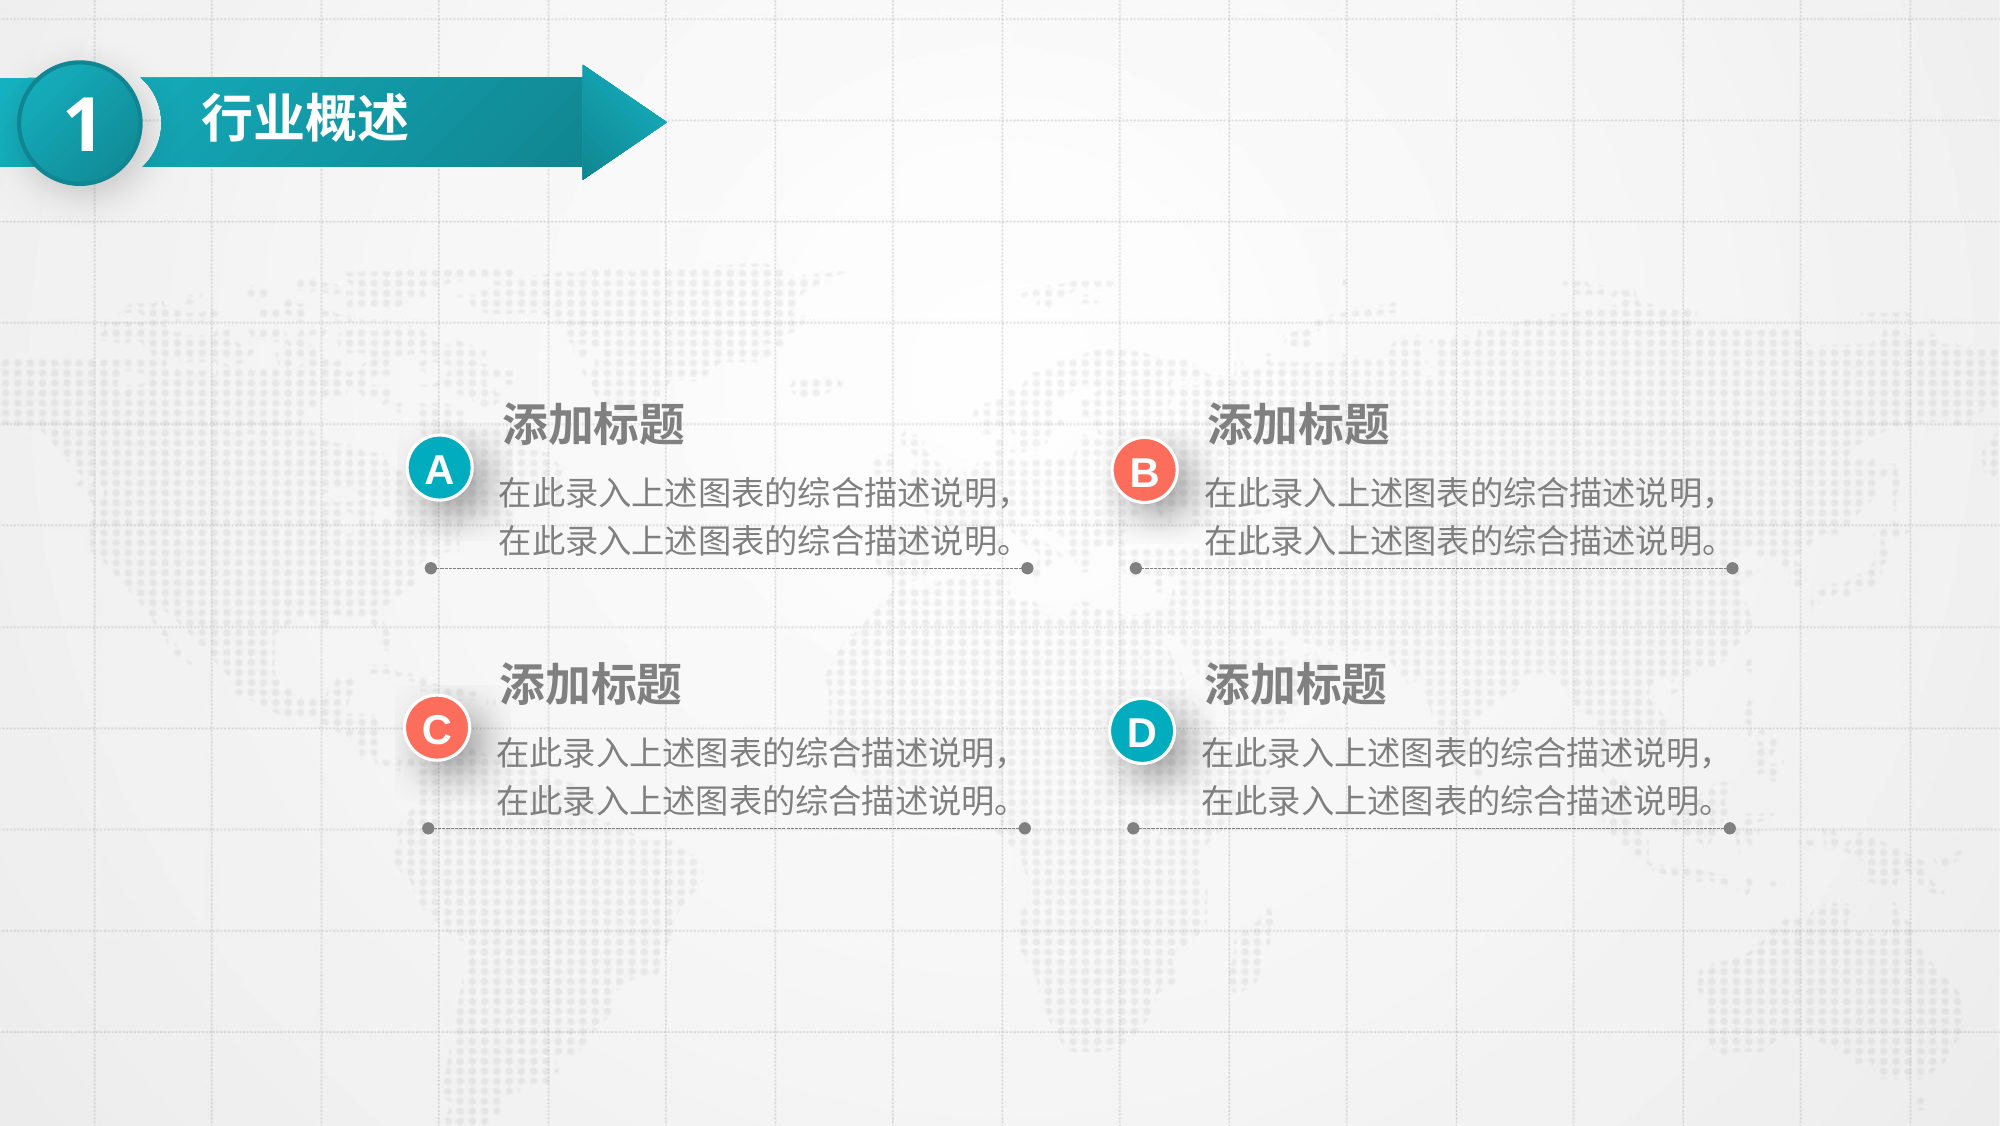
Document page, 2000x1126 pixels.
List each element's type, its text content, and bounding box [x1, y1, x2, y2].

text_box A [322, 435, 557, 500]
text_box 在此录入上述图表的综合描述说明，在此录入上述图表的综合描述说明。 [1186, 716, 1730, 828]
text_box C [319, 695, 555, 761]
text_box 添加标题 [484, 648, 698, 716]
text_box 添加标题 [487, 388, 701, 456]
text_box 在此录入上述图表的综合描述说明，在此录入上述图表的综合描述说明。 [1189, 456, 1733, 568]
text_box D [1024, 698, 1260, 764]
text_box 在此录入上述图表的综合描述说明，在此录入上述图表的综合描述说明。 [484, 456, 1028, 568]
text_box 添加标题 [1189, 648, 1403, 716]
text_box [0, 64, 667, 180]
text_box [55, 180, 104, 185]
text_box 在此录入上述图表的综合描述说明，在此录入上述图表的综合描述说明。 [481, 716, 1025, 828]
picture [0, 0, 2000, 1126]
text_box B [1027, 438, 1262, 504]
text_box 添加标题 [1192, 388, 1406, 456]
